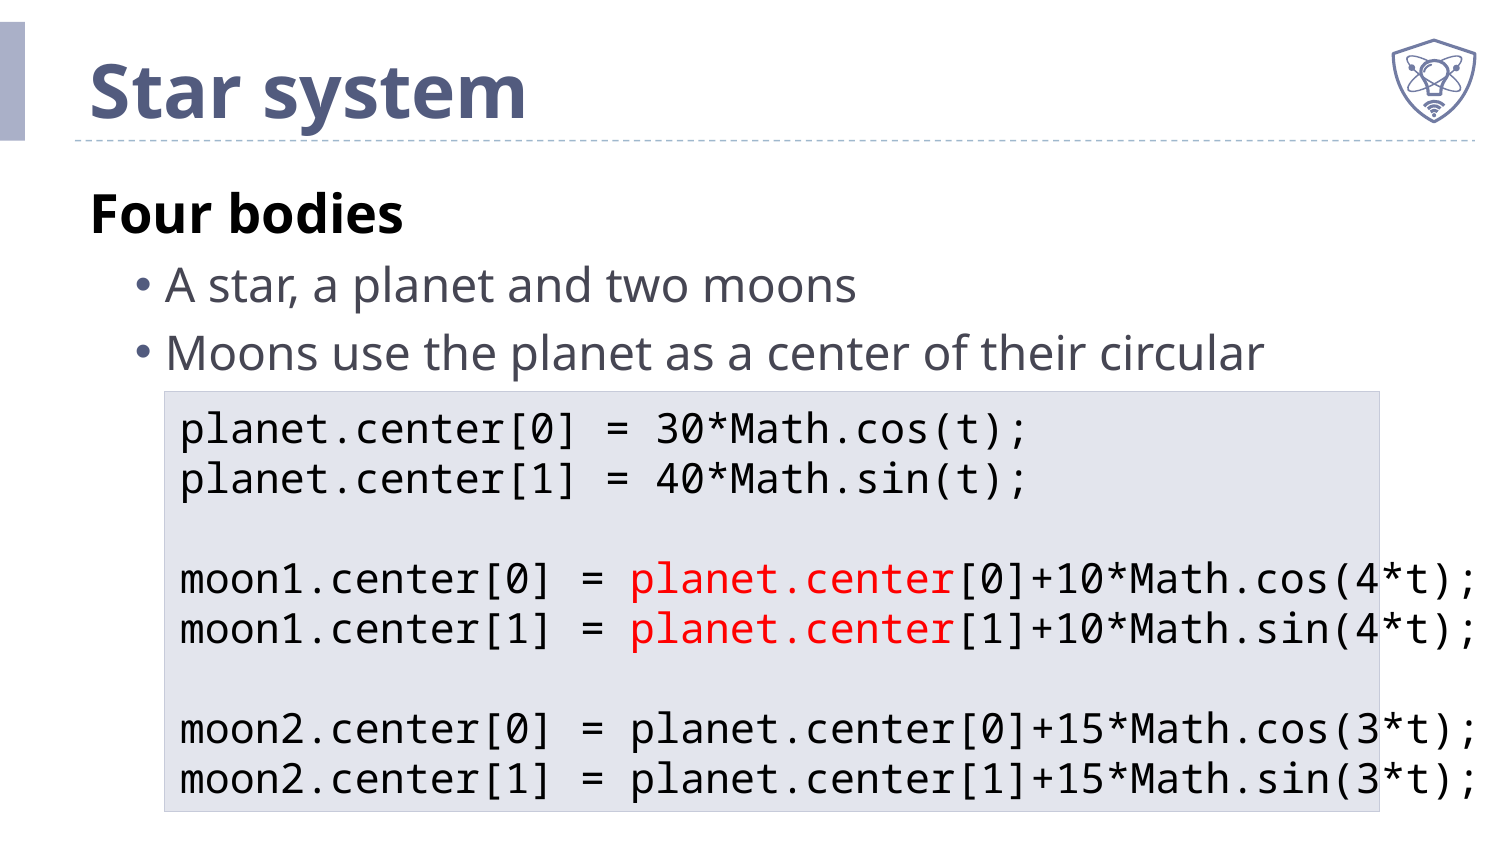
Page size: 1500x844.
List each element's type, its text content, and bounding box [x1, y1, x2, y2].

list Four bodies A star, a planet and two moons Moons use the planet as a center of their circular motions [75, 171, 1475, 835]
text_box planet.center[0] = 30*Math.cos(t); planet.center[1] = 40*Math.sin(t); moon1.center[0] = planet.center[0]+10*Math.cos(4*t); moon1.center[1] = planet.center[1]+10*Math.sin(4*t); moon2.center[0] = planet.center[0]+15*Math.cos(3*t); moon2.center[1] = planet.center[1]+15*Math.sin(3*t); [164, 391, 1380, 812]
title Star system [75, 18, 1475, 141]
